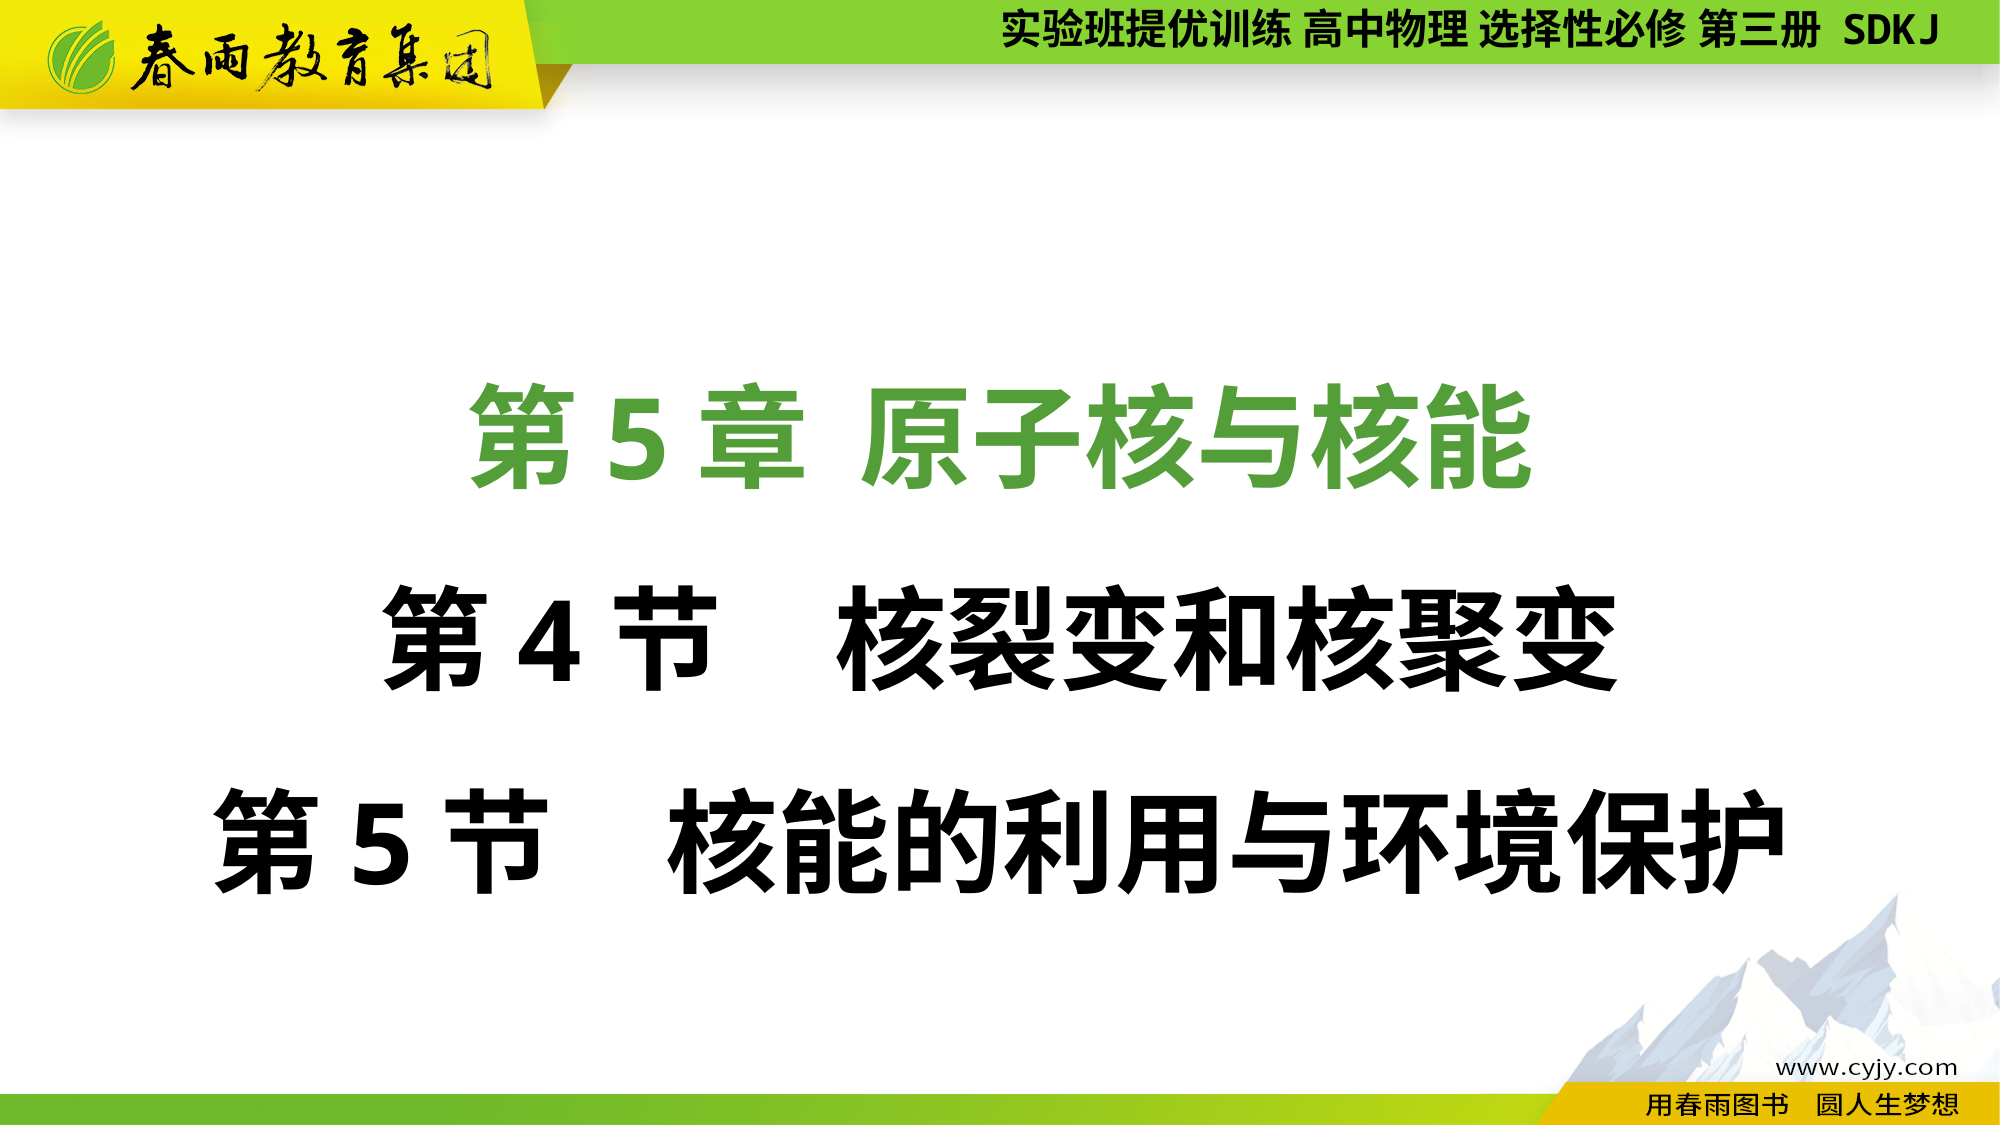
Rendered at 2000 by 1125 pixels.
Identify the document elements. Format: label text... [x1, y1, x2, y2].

picture [0, 0, 2000, 1125]
text_box 第5章 原子核与核能 第4节 核裂变和核聚变 第5节 核能的利用与环境保护 [54, 291, 1946, 915]
